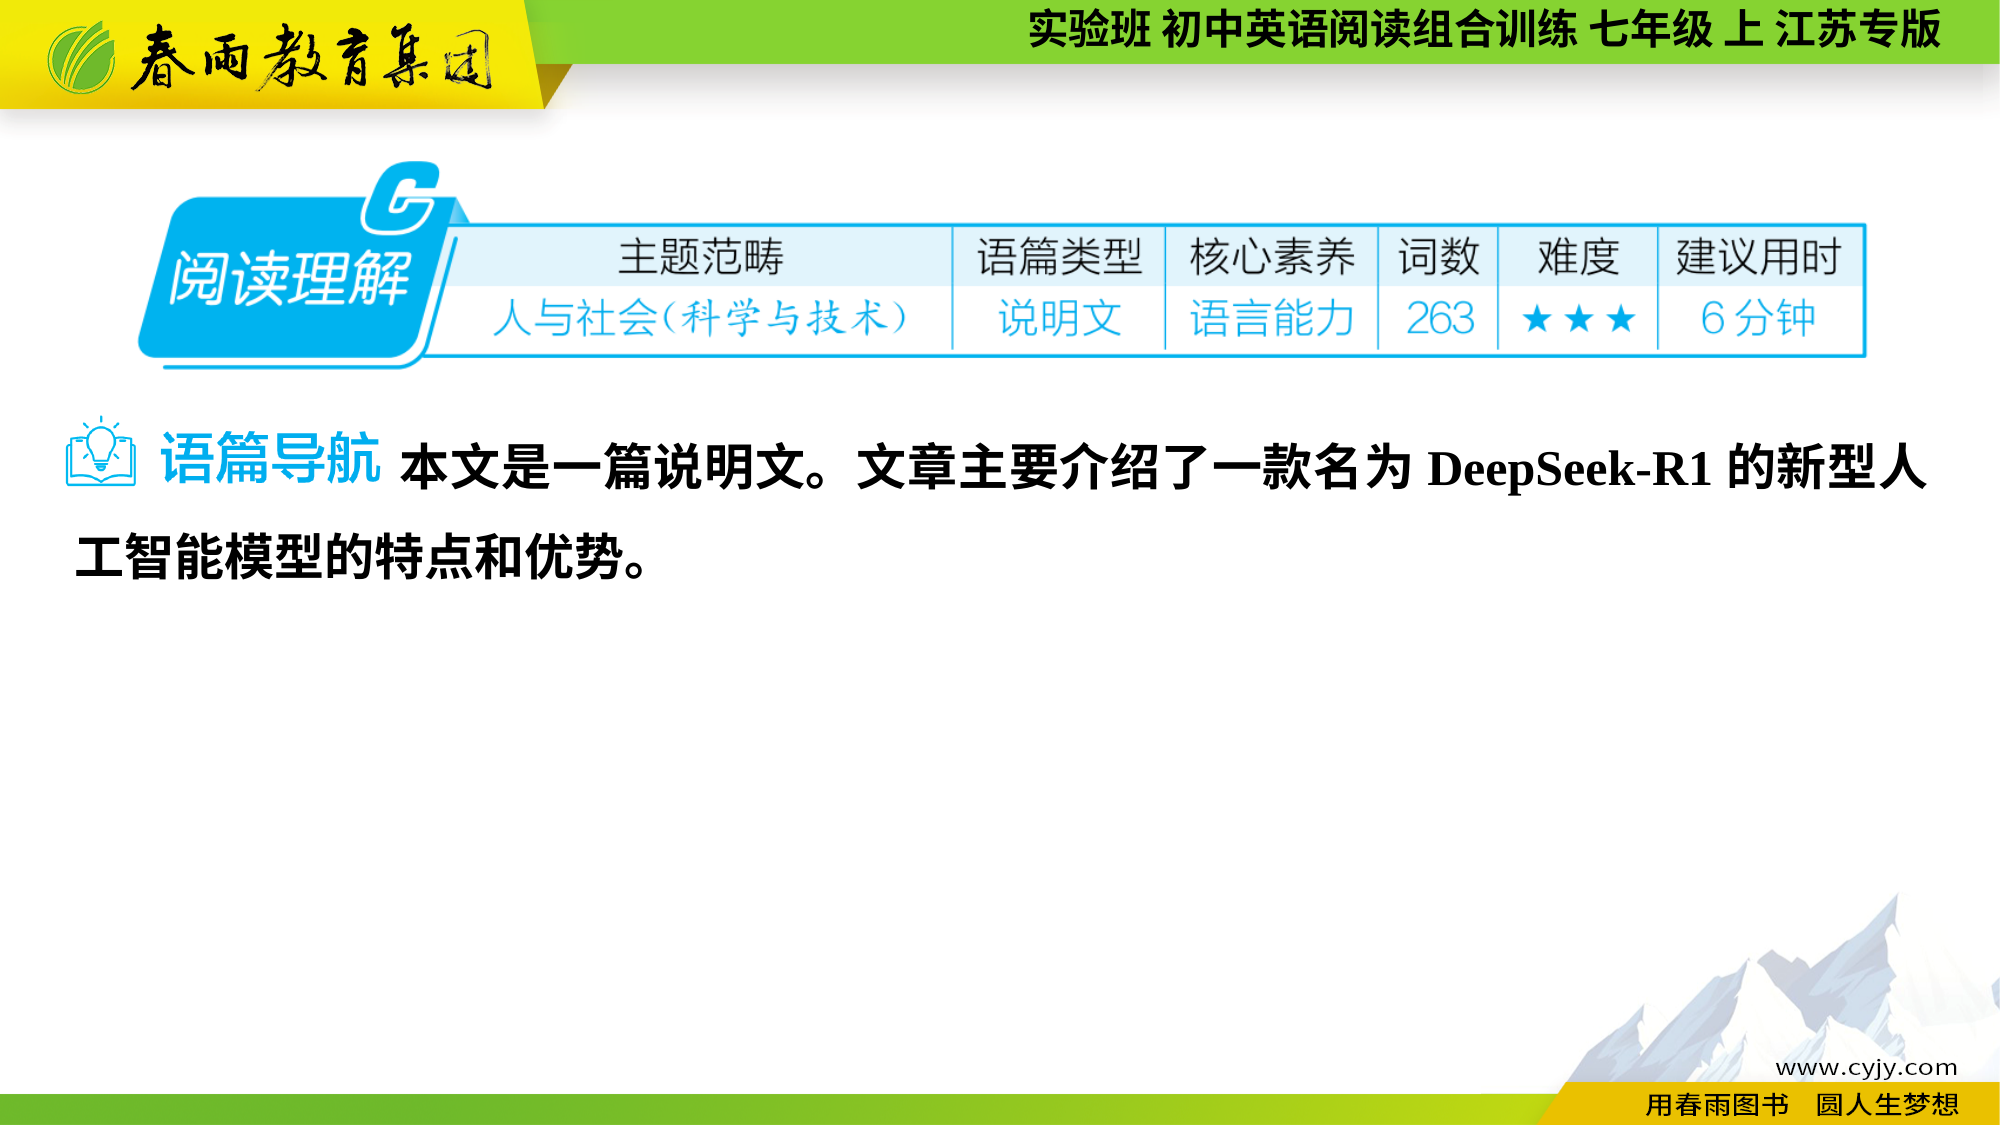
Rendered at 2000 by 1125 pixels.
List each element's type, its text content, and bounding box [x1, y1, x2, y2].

list 本文是一篇说明文。文章主要介绍了一款名为DeepSeek-R1的新型人工智能模型的特点和优势。 [59, 397, 1944, 583]
picture [0, 0, 2000, 1125]
